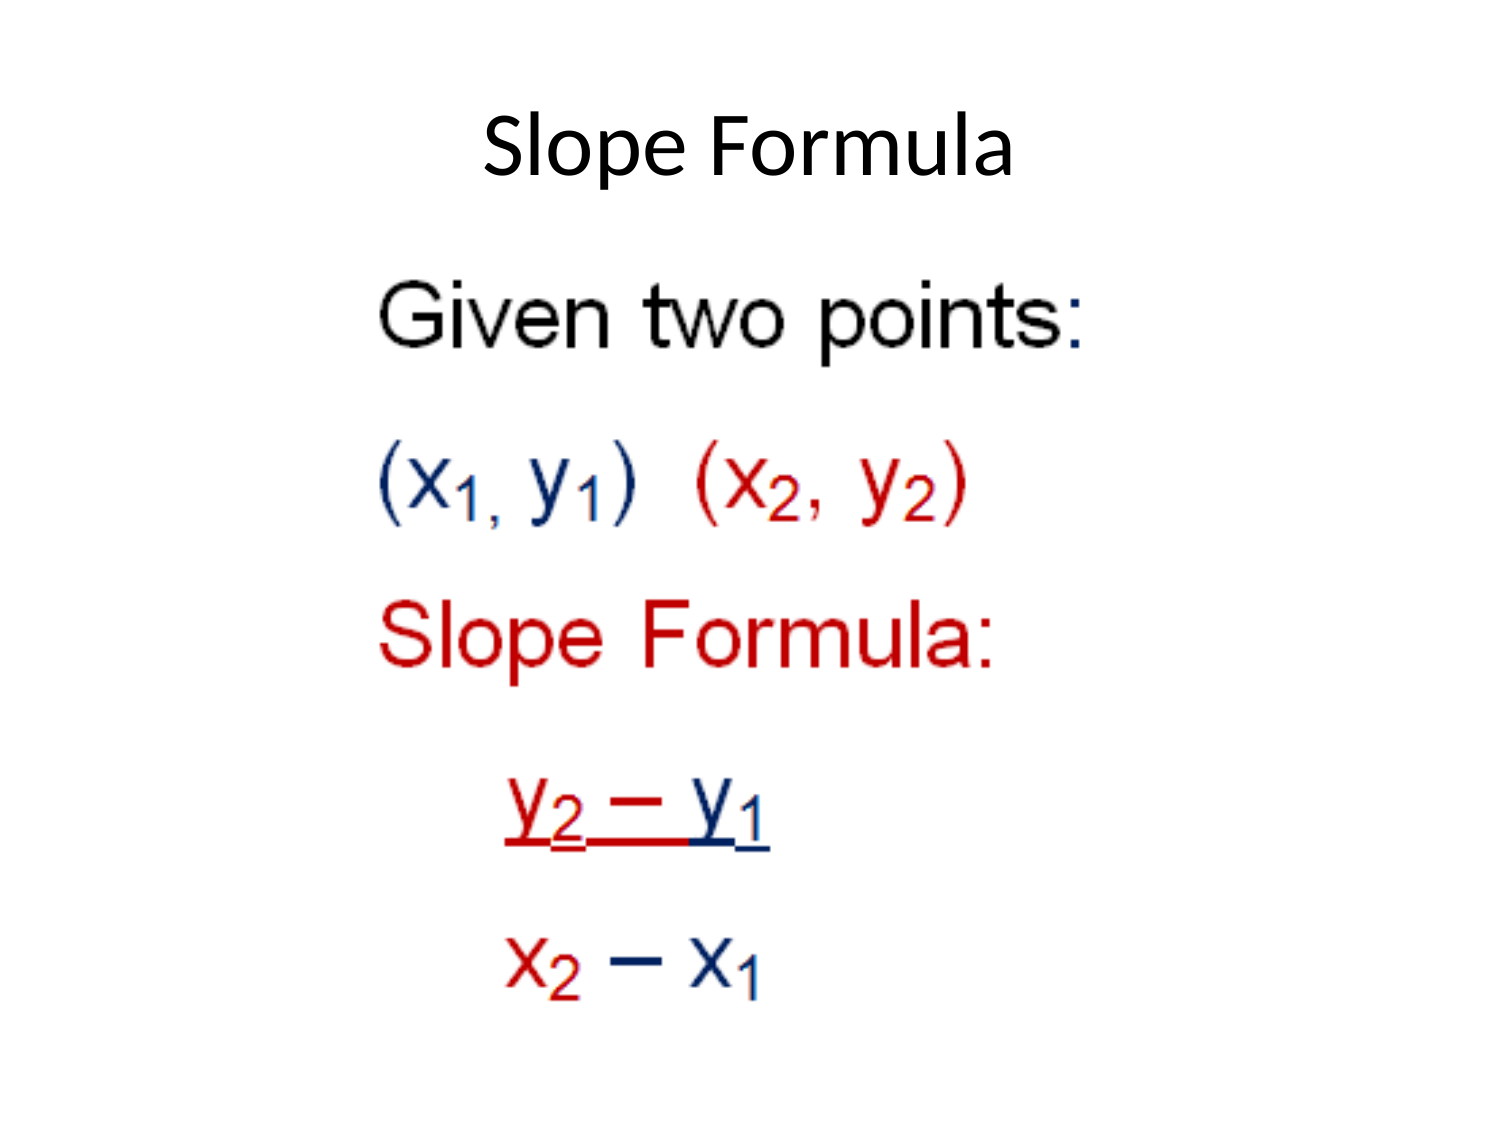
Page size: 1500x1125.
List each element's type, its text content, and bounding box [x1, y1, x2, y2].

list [324, 262, 1134, 1061]
title Slope Formula [75, 45, 1425, 233]
